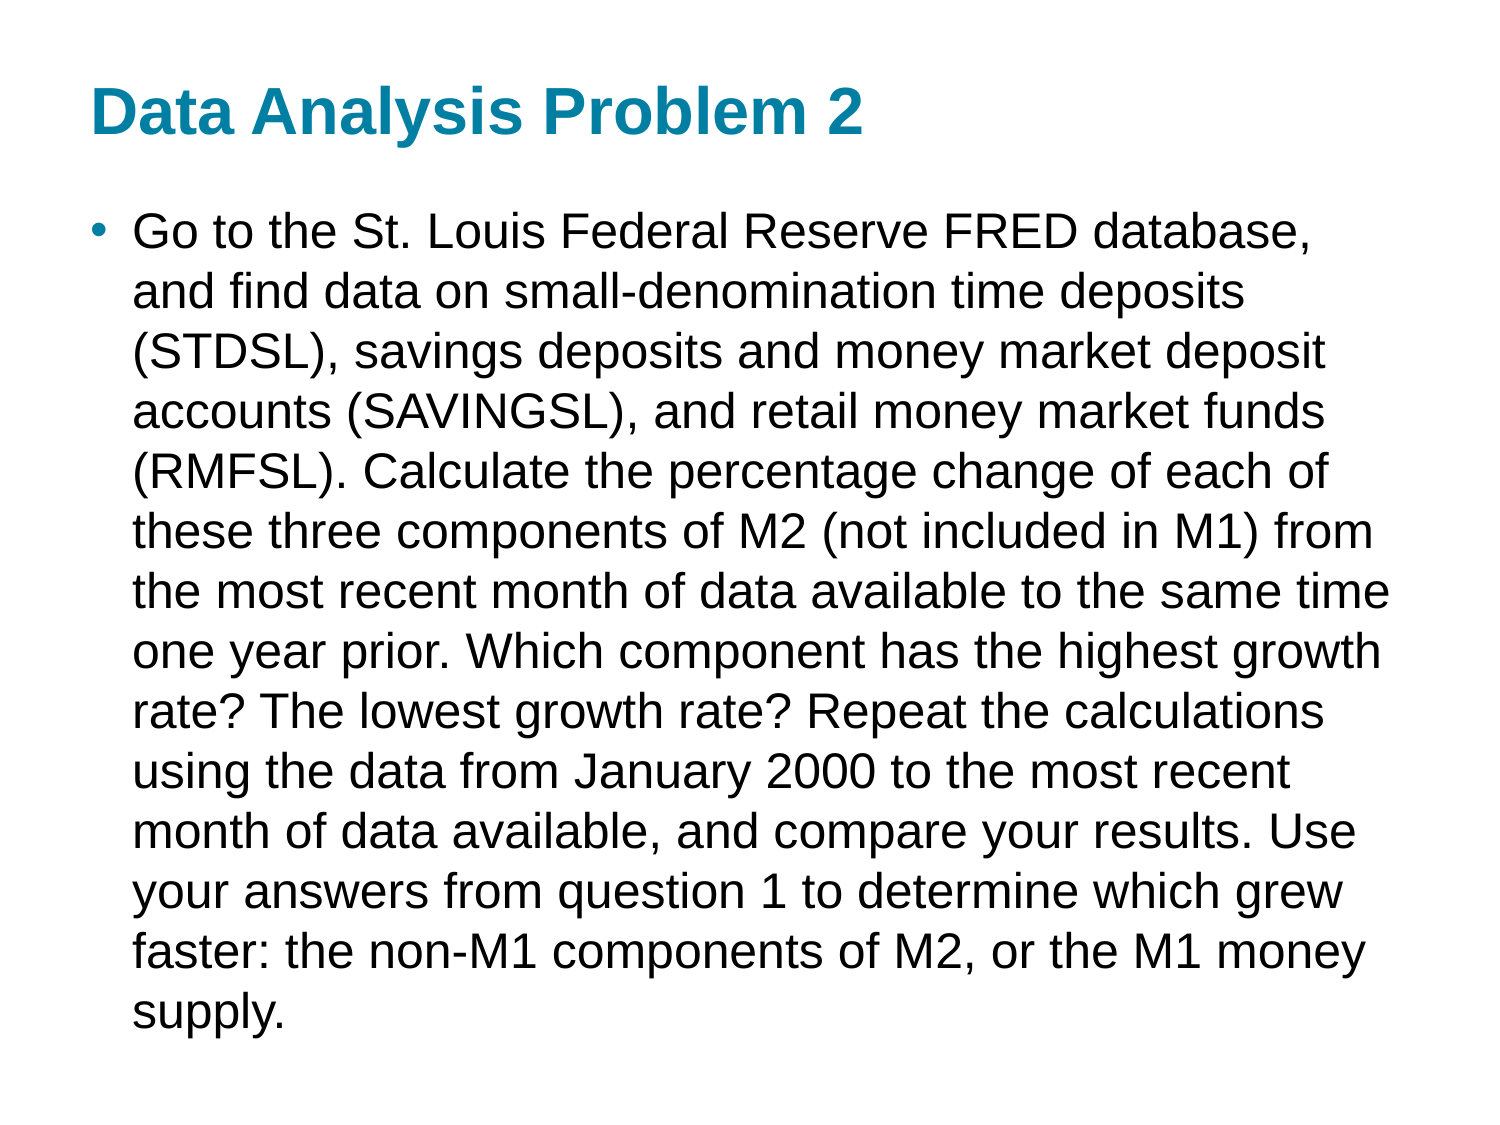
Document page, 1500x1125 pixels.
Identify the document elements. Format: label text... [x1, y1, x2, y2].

title Data Analysis Problem 2 [75, 35, 1425, 163]
list Go to the St. Louis Federal Reserve FRED database, and find data on small-denomination time deposits (STDSL), savings deposits and money market deposit accounts (SAVINGSL), and retail money market funds (RMFSL). Calculate the percentage change of each of these three components of M2 (not included in M1) from the most recent month of data available to the same time one year prior. Which component has the highest growth rate? The lowest growth rate? Repeat the calculations using the data from January 2000 to the most recent month of data available, and compare your results. Use your answers from question 1 to determine which grew faster: the non-M1 components of M2, or the M1 money supply. [75, 183, 1425, 1019]
